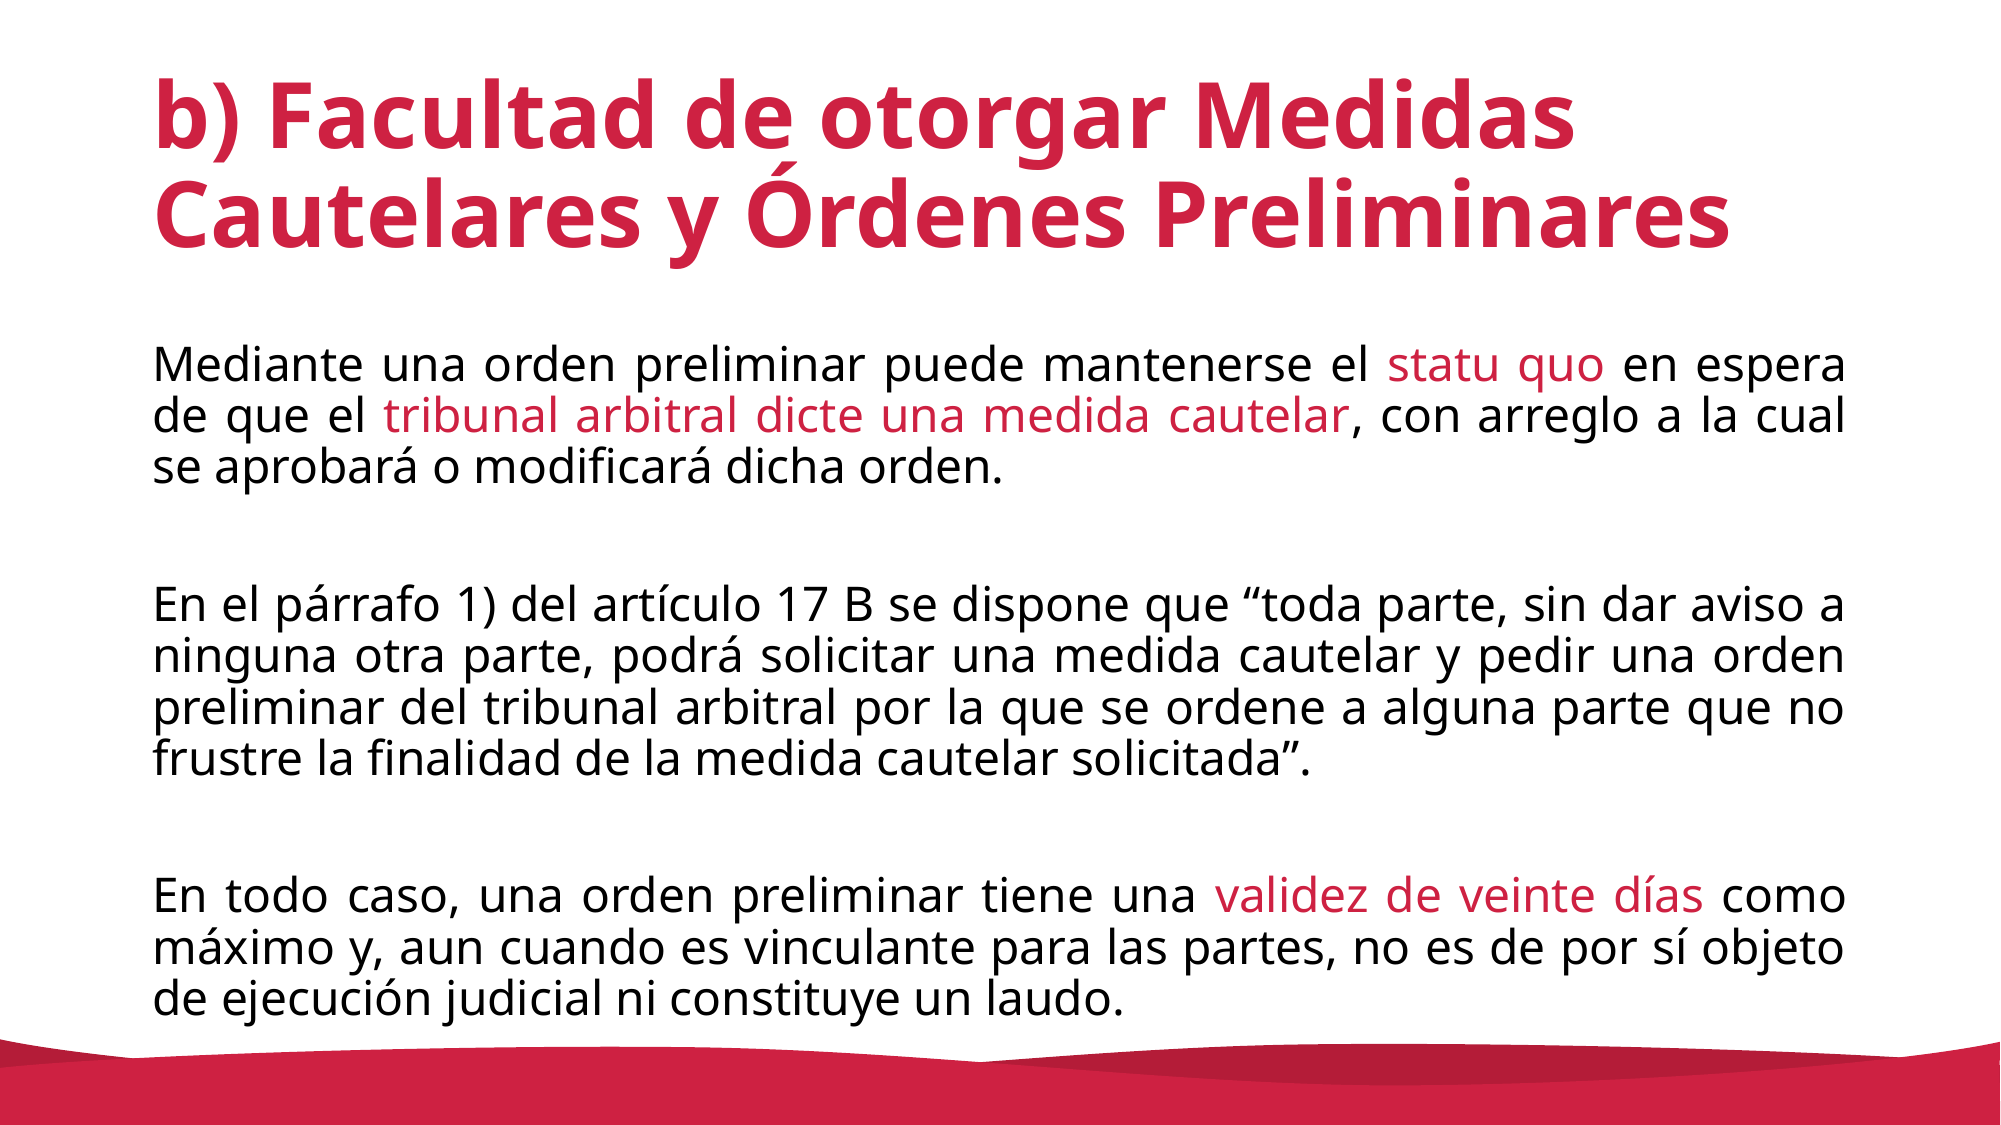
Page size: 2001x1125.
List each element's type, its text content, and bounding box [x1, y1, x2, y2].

title b) Facultad de otorgar Medidas Cautelares y Órdenes Preliminares [137, 59, 1863, 278]
list Mediante una orden preliminar puede mantenerse el statu quo en espera de que el tribunal arbitral dicte una medida cautelar, con arreglo a la cual se aprobará o modificará dicha orden. En el párrafo 1) del artículo 17 B se dispone que “toda parte, sin dar aviso a ninguna otra parte, podrá solicitar una medida cautelar y pedir una orden preliminar del tribunal arbitral por la que se ordene a alguna parte que no frustre la finalidad de la medida cautelar solicitada”. En todo caso, una orden preliminar tiene una validez de veinte días como máximo y, aun cuando es vinculante para las partes, no es de por sí objeto de ejecución judicial ni constituye un laudo. [137, 332, 1863, 1047]
